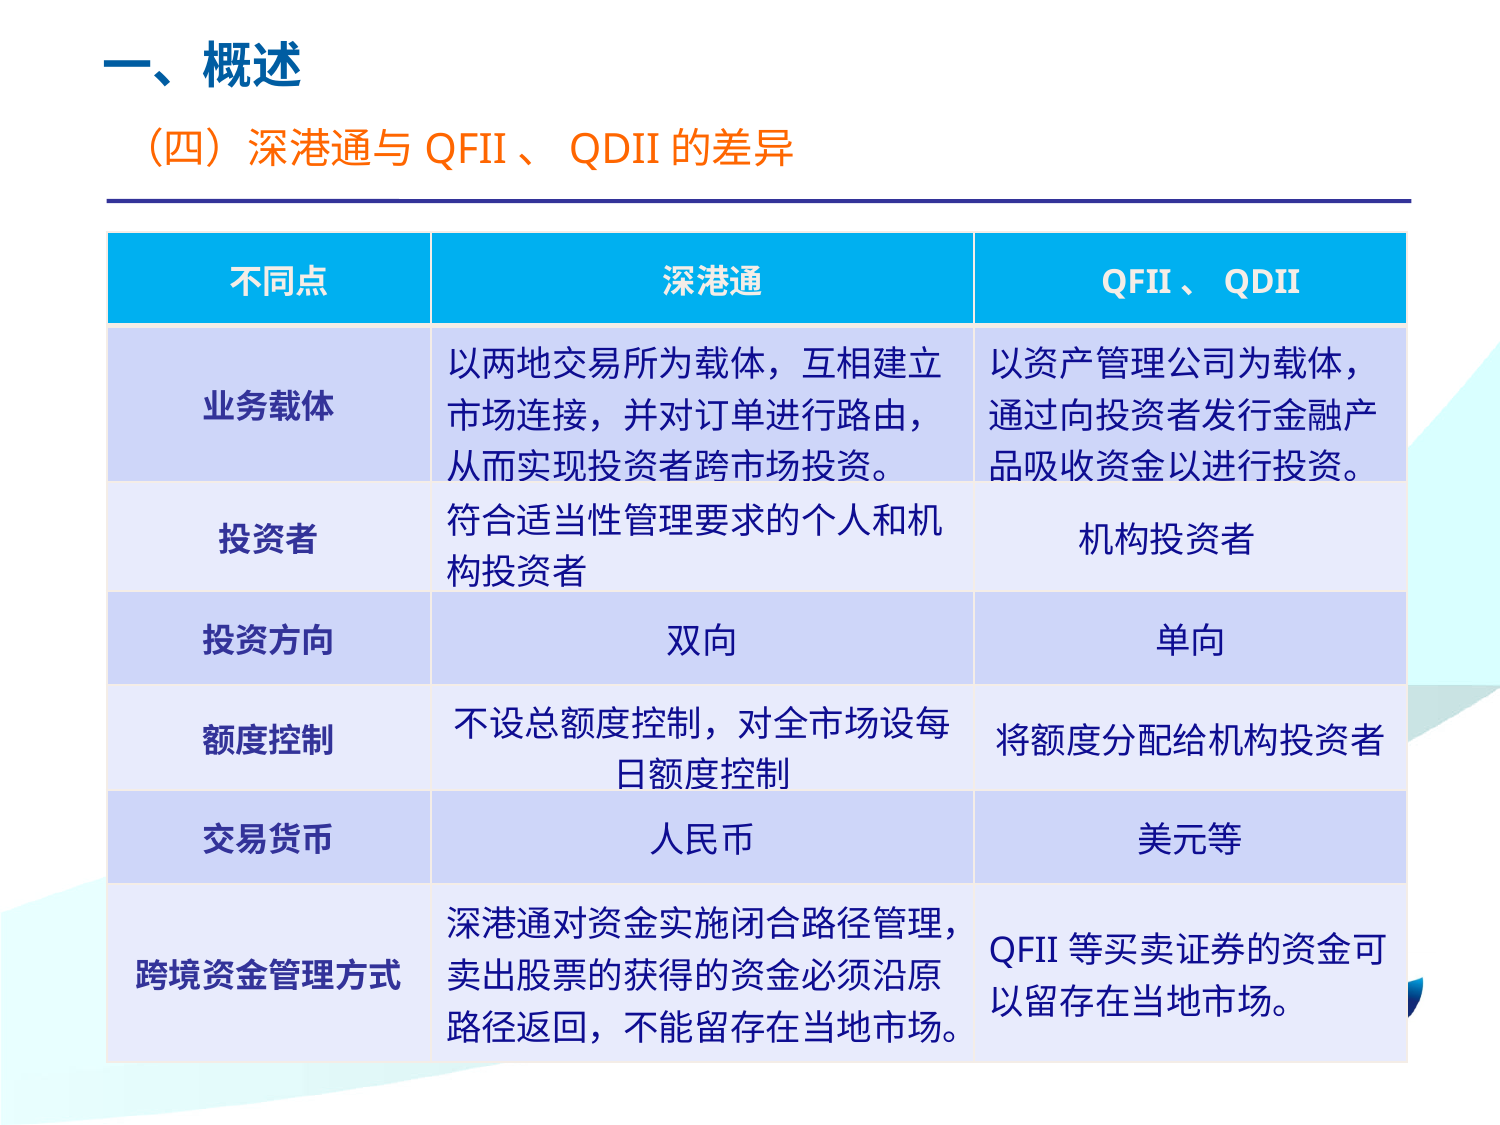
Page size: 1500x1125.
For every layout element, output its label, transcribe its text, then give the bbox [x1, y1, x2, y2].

table_cell 将额度分配给机构投资者 [975, 686, 1406, 789]
text_box （四）深港通与QFII、QDII的差异 [110, 116, 1412, 178]
table_cell 美元等 [975, 791, 1406, 883]
picture [0, 0, 1500, 1125]
table_cell QFII等买卖证券的资金可以留存在当地市场。 [975, 885, 1406, 1061]
table_cell 单向 [975, 592, 1406, 684]
table_cell 跨境资金管理方式 [108, 885, 430, 1061]
table_cell 人民币 [432, 791, 973, 883]
table_cell 业务载体 [108, 328, 430, 481]
table_cell 以两地交易所为载体，互相建立市场连接，并对订单进行路由，从而实现投资者跨市场投资。 [432, 328, 973, 481]
table_cell 机构投资者 [975, 483, 1406, 590]
table_cell 投资方向 [108, 592, 430, 684]
table_header QFII、QDII [975, 233, 1406, 323]
table_header 深港通 [432, 233, 973, 323]
table_cell 额度控制 [108, 686, 430, 789]
text_box 一、概述 [90, 28, 1282, 100]
table_cell 双向 [432, 592, 973, 684]
table_cell 深港通对资金实施闭合路径管理，卖出股票的获得的资金必须沿原路径返回，不能留存在当地市场。 [432, 885, 973, 1061]
table_cell 不设总额度控制，对全市场设每日额度控制 [432, 686, 973, 789]
table_cell 符合适当性管理要求的个人和机构投资者 [432, 483, 973, 590]
table_cell 交易货币 [108, 791, 430, 883]
table_header 不同点 [108, 233, 430, 323]
table_cell 以资产管理公司为载体，通过向投资者发行金融产品吸收资金以进行投资。 [975, 328, 1406, 481]
table_cell 投资者 [108, 483, 430, 590]
